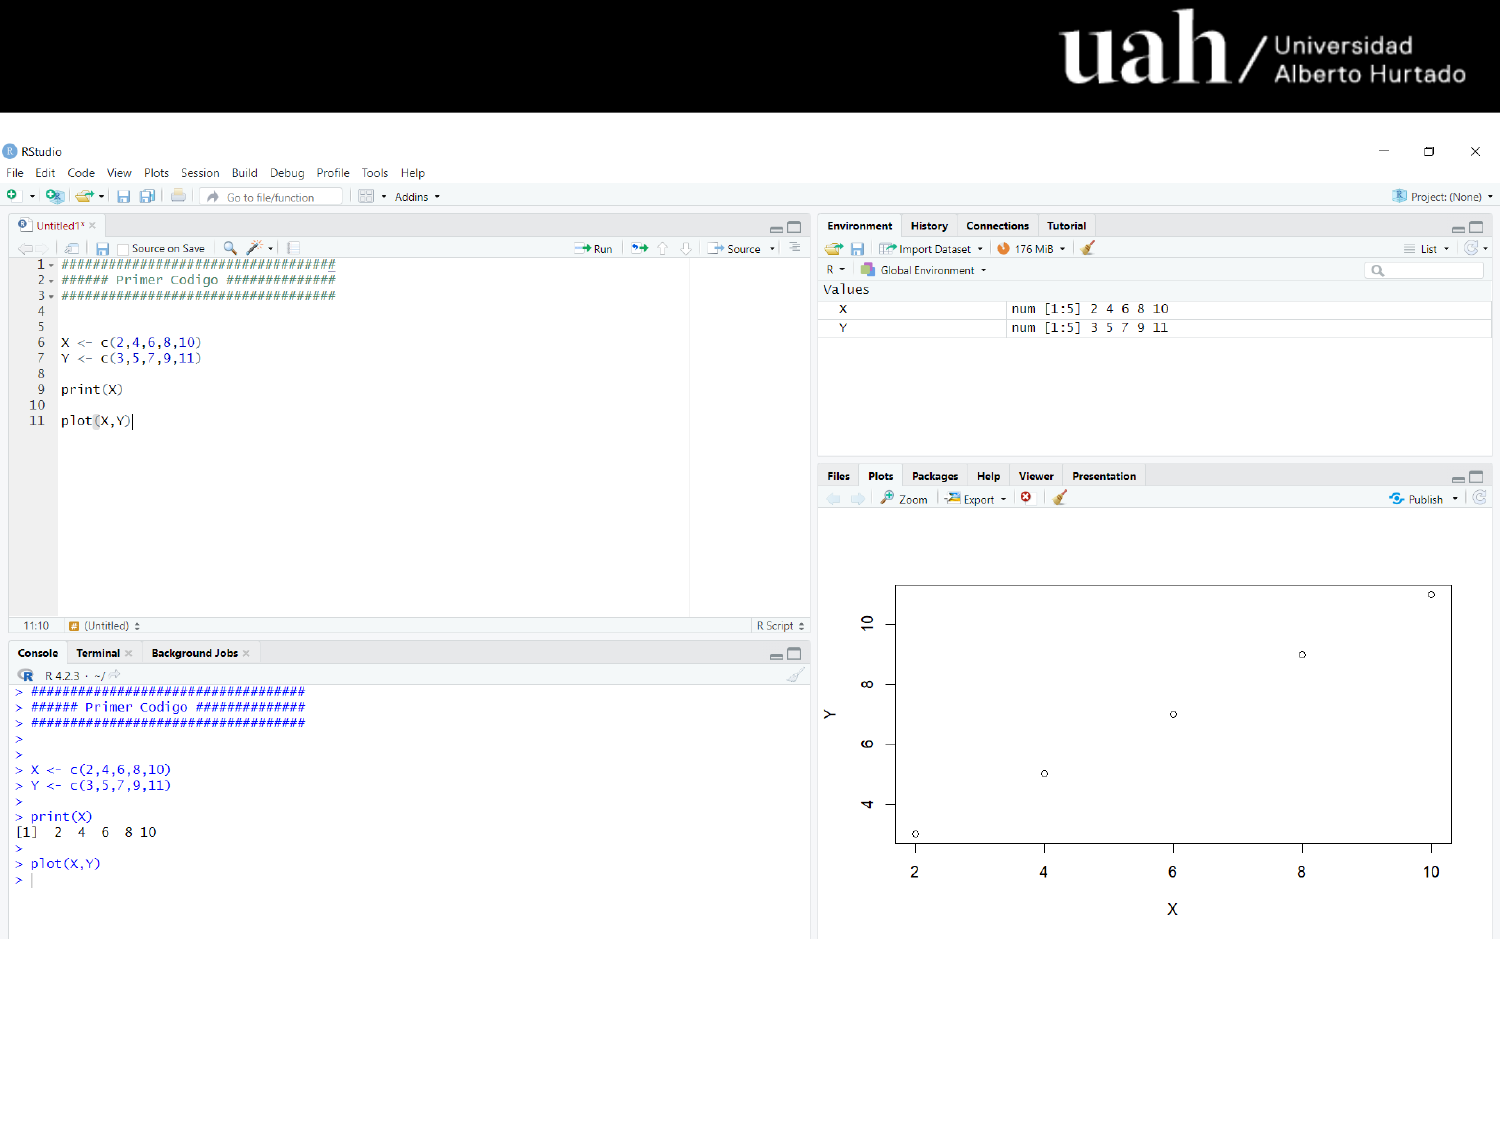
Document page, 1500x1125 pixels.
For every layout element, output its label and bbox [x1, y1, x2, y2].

picture [0, 140, 1500, 939]
picture [1057, 0, 1468, 94]
text_box [0, 0, 1500, 114]
